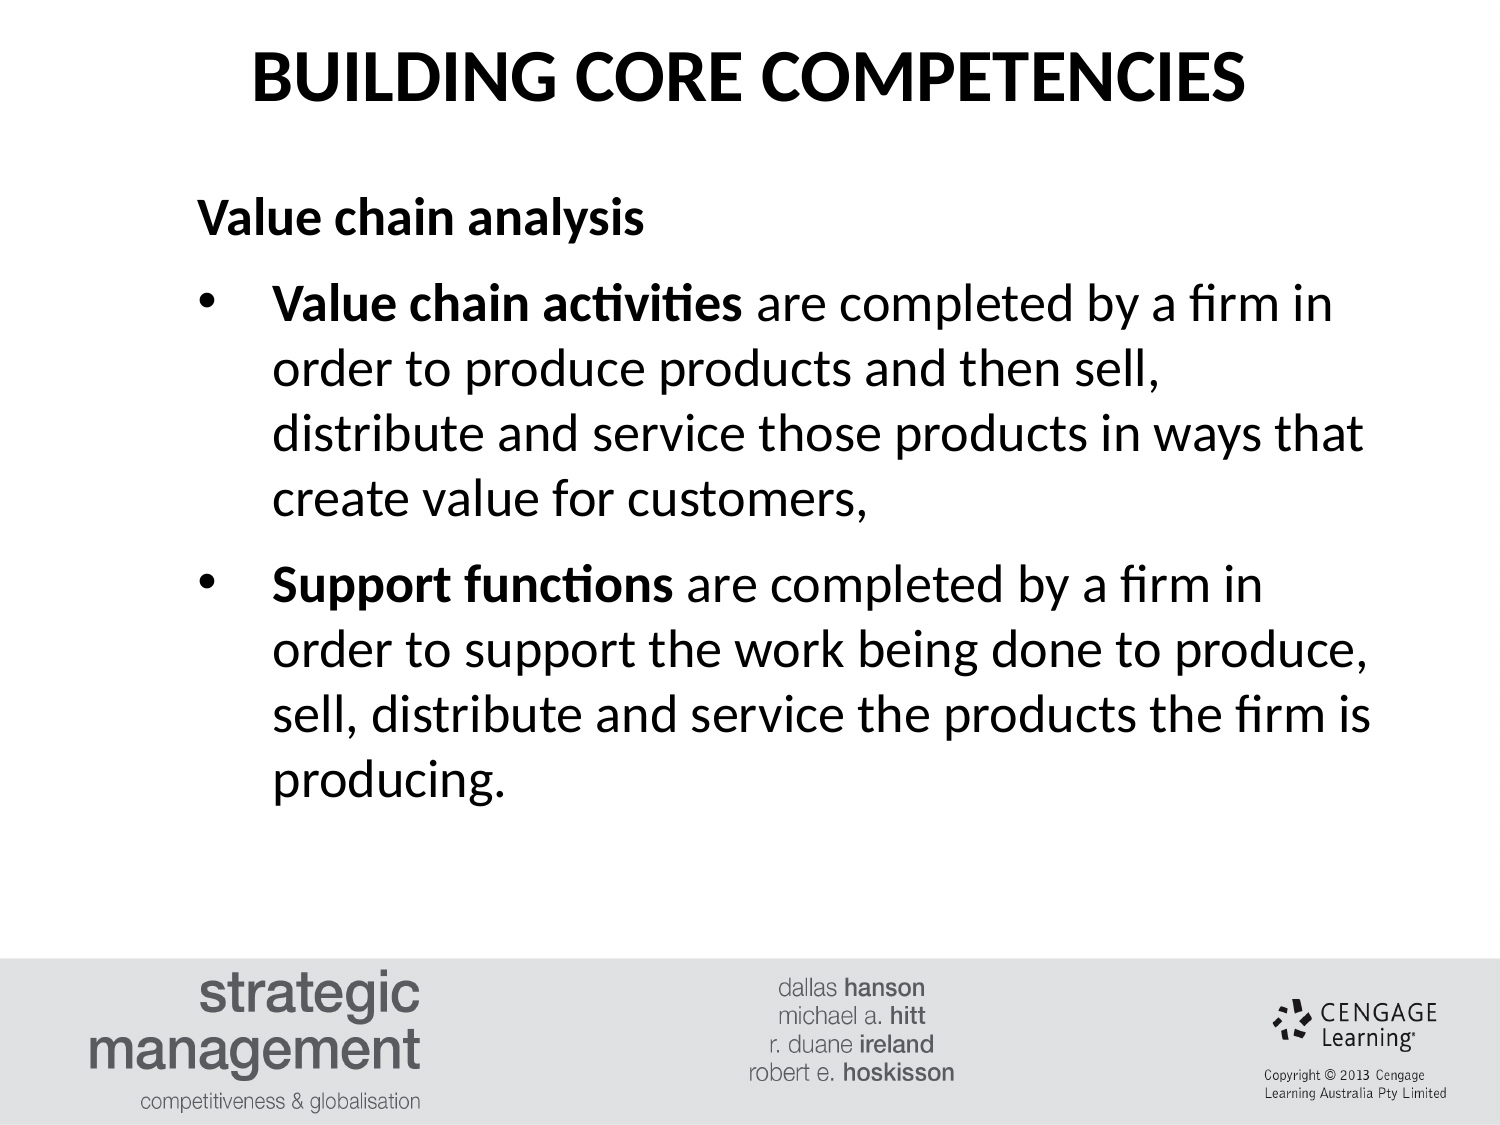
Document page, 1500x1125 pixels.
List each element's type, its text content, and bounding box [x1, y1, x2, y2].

text_box Value chain analysis Value chain activities are completed by a firm in order to produce products and then sell, distribute and service those products in ways that create value for customers, Support functions are completed by a firm in order to support the work being done to produce, sell, distribute and service the products the firm is producing. [183, 167, 1396, 1005]
picture [0, 0, 1500, 1125]
text_box BUILDING CORE COMPETENCIES [168, 19, 1332, 125]
